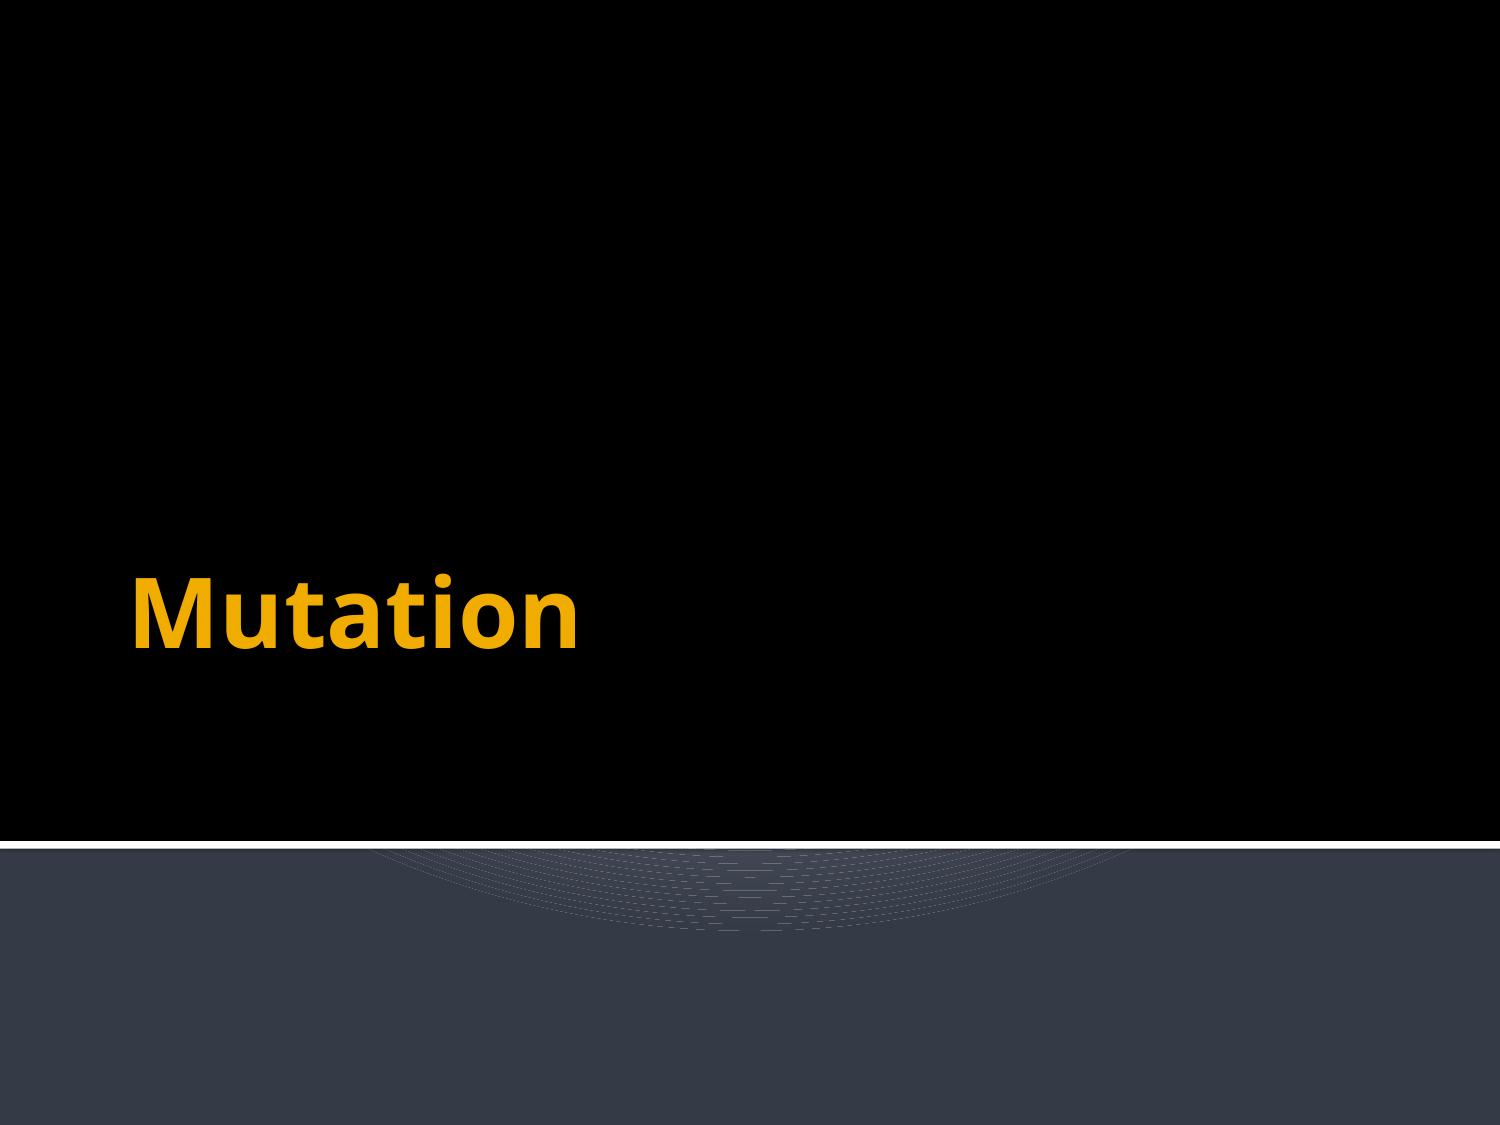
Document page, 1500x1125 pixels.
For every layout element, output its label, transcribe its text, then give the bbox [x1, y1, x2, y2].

title Mutation [112, 550, 1438, 825]
